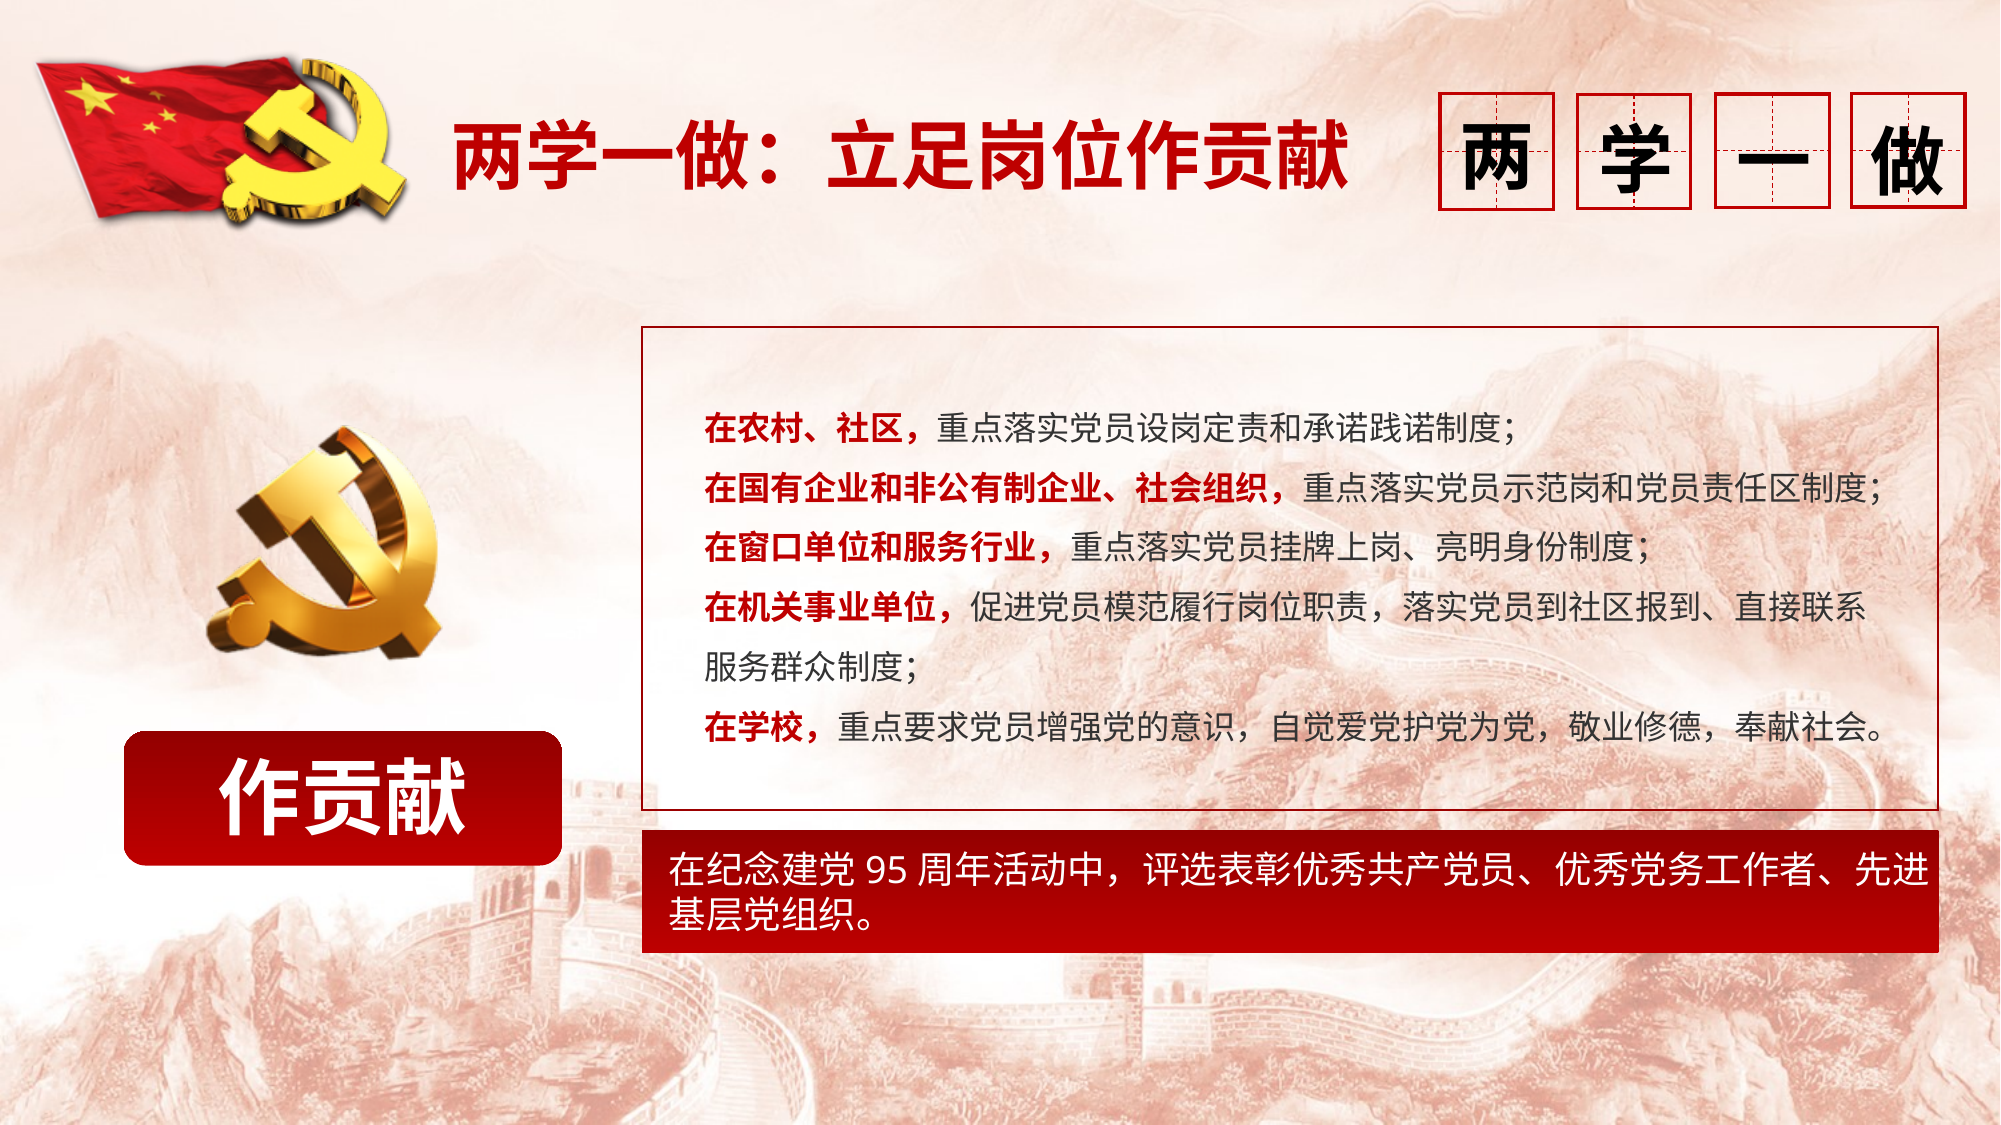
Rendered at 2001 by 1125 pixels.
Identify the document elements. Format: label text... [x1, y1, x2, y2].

picture [0, 0, 2001, 1125]
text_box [123, 731, 563, 867]
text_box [1577, 94, 1691, 209]
text_box 两学一做：立足岗位作贡献 [435, 101, 1384, 228]
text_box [1715, 93, 1830, 208]
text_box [29, 49, 414, 235]
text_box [642, 830, 1948, 954]
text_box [1440, 93, 1554, 210]
text_box [641, 326, 1939, 811]
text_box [1851, 93, 1966, 208]
